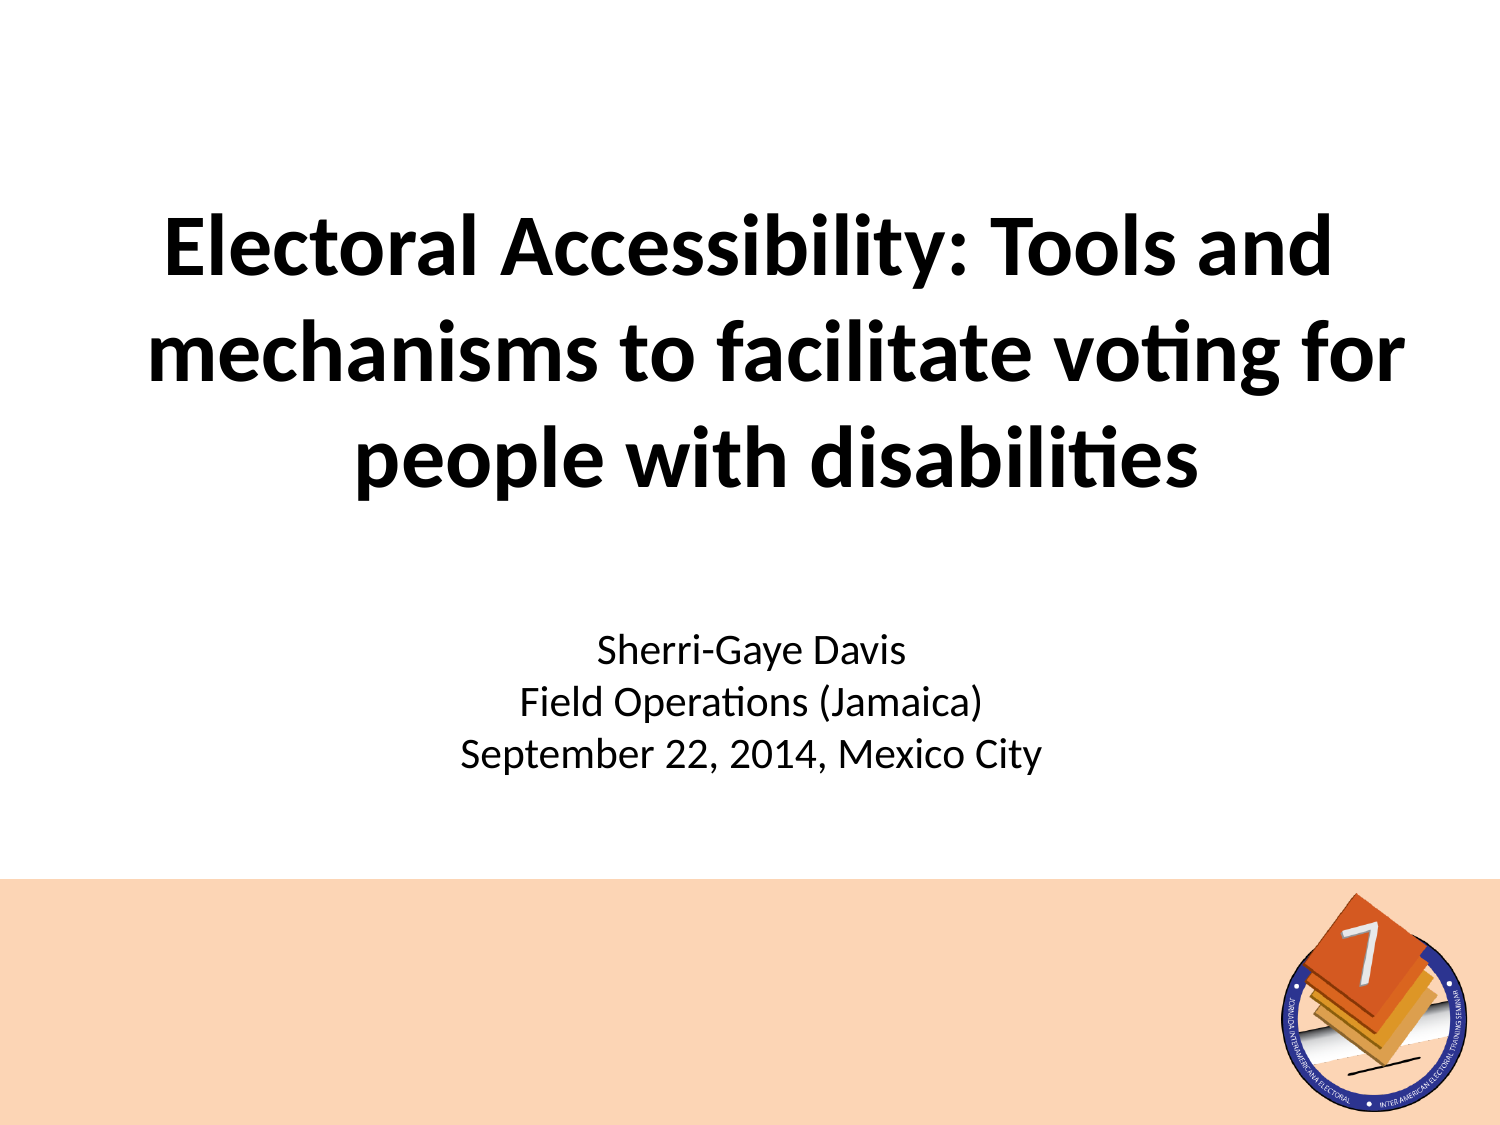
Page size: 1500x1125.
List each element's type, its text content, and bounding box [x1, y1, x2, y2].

text_box [0, 879, 1500, 1125]
text_box Electoral Accessibility: Tools and mechanisms to facilitate voting for people with disabilities [12, 180, 1488, 513]
picture [1281, 893, 1471, 1112]
text_box Sherri-Gaye Davis Field Operations (Jamaica) September 22, 2014, Mexico City [78, 612, 1425, 786]
